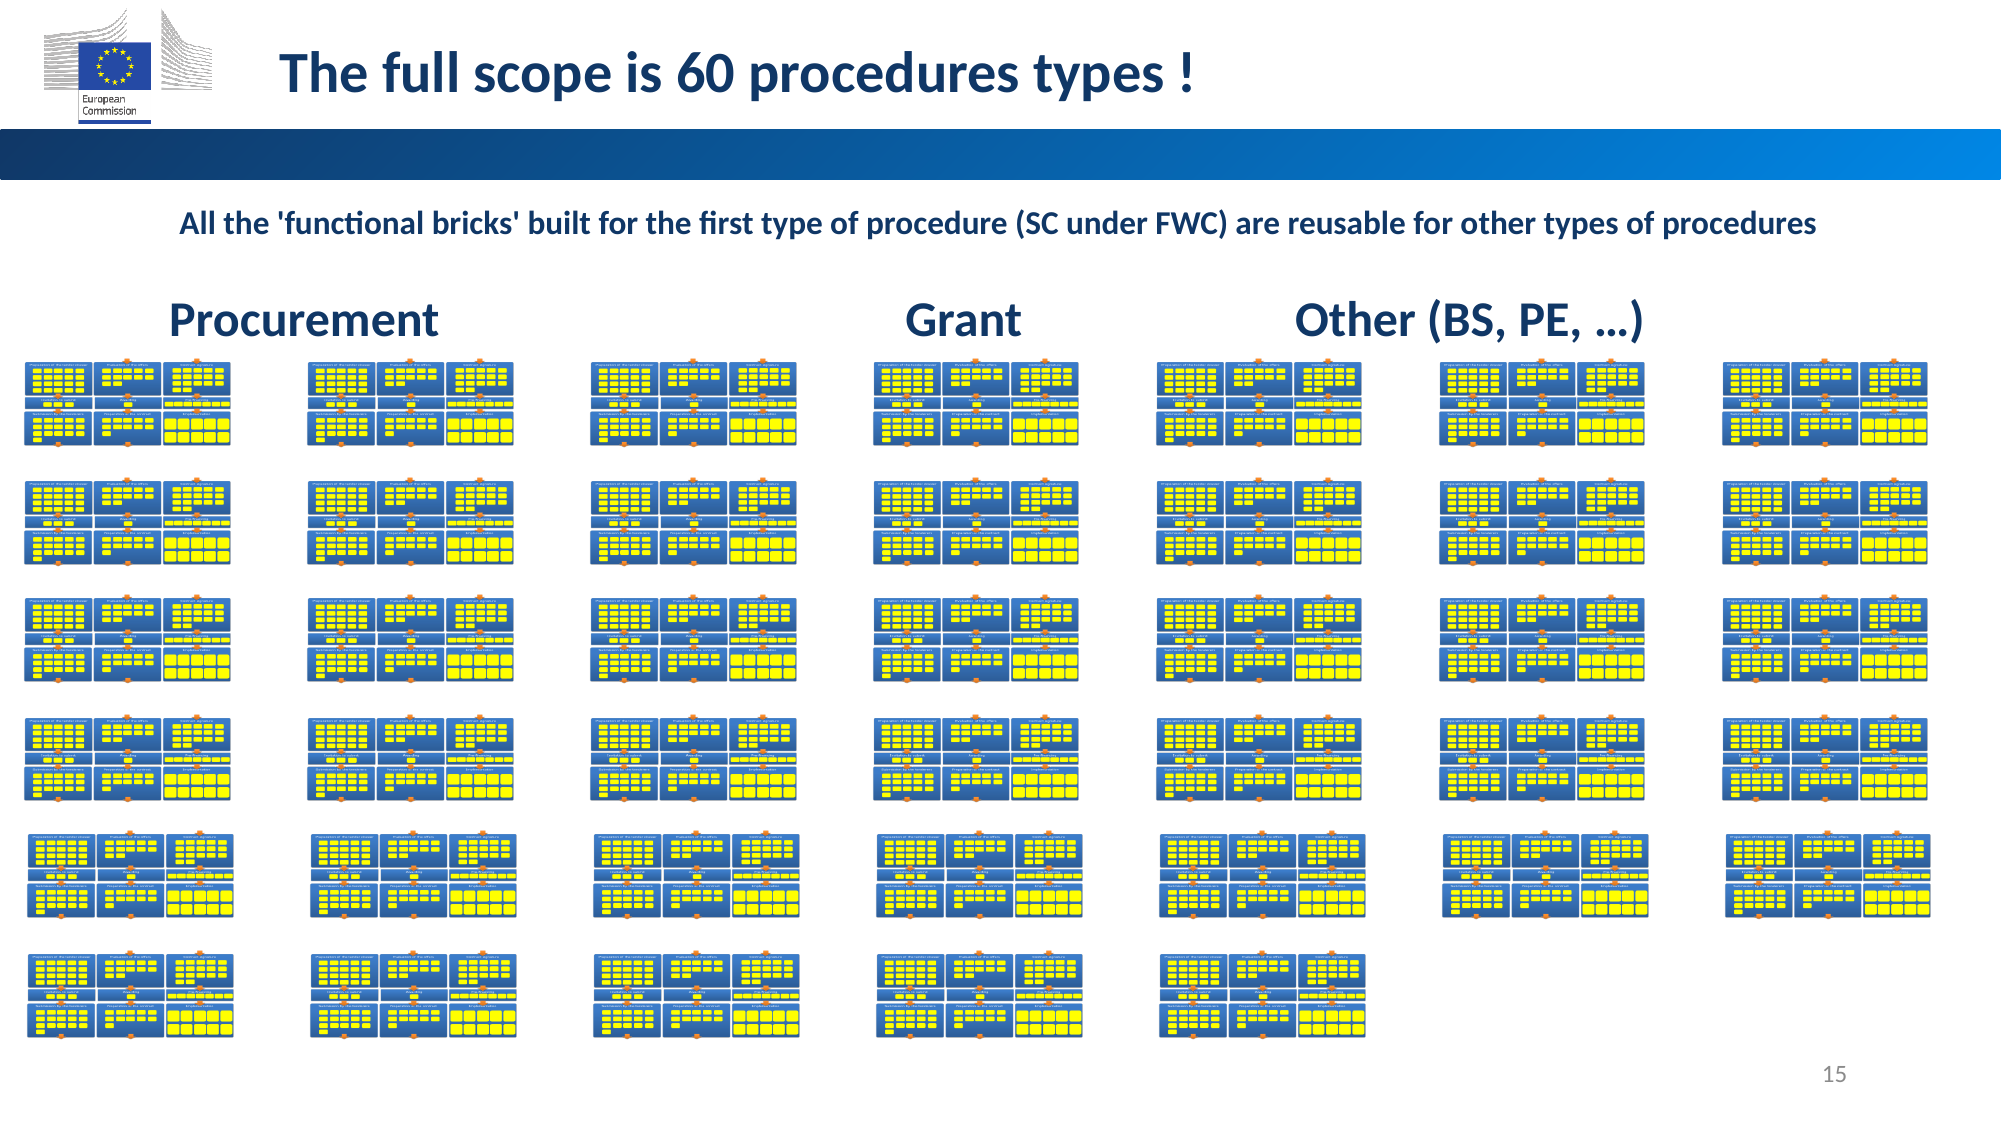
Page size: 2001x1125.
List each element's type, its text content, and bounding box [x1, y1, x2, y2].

picture [592, 950, 800, 1040]
picture [306, 594, 514, 684]
text_box Procurement [154, 278, 455, 354]
picture [23, 358, 231, 448]
picture [1155, 714, 1362, 803]
text_box All the 'functional bricks' built for the first type of procedure (SC under FWC) are reusable for other types of procedures [26, 181, 1972, 262]
text_box Grant [890, 278, 1038, 354]
picture [1155, 594, 1362, 684]
picture [1438, 477, 1645, 567]
picture [1155, 358, 1362, 448]
picture [1721, 358, 1928, 448]
picture [1158, 830, 1366, 920]
slide_number 15 [1412, 1042, 1863, 1103]
picture [1724, 830, 1932, 920]
picture [23, 714, 231, 803]
picture [306, 358, 514, 448]
picture [306, 714, 514, 803]
picture [1438, 594, 1645, 684]
picture [26, 950, 234, 1040]
picture [23, 594, 231, 684]
picture [875, 950, 1083, 1040]
picture [872, 477, 1079, 567]
text_box The full scope is 60 procedures types ! [264, 27, 1690, 112]
picture [872, 594, 1079, 684]
picture [589, 358, 797, 448]
picture [589, 714, 797, 803]
picture [1158, 950, 1366, 1040]
picture [26, 830, 234, 920]
picture [44, 8, 212, 124]
picture [1721, 714, 1928, 803]
picture [1155, 477, 1362, 567]
picture [1438, 714, 1645, 803]
picture [1438, 358, 1645, 448]
picture [872, 358, 1079, 448]
picture [592, 830, 800, 920]
picture [309, 950, 517, 1040]
picture [309, 830, 517, 920]
picture [23, 477, 231, 567]
picture [306, 477, 514, 567]
picture [875, 830, 1083, 920]
picture [589, 477, 797, 567]
picture [1721, 477, 1928, 567]
picture [872, 714, 1079, 803]
picture [1721, 594, 1928, 684]
picture [589, 594, 797, 684]
picture [1441, 830, 1649, 920]
text_box Other (BS, PE, …) [1280, 278, 1660, 354]
